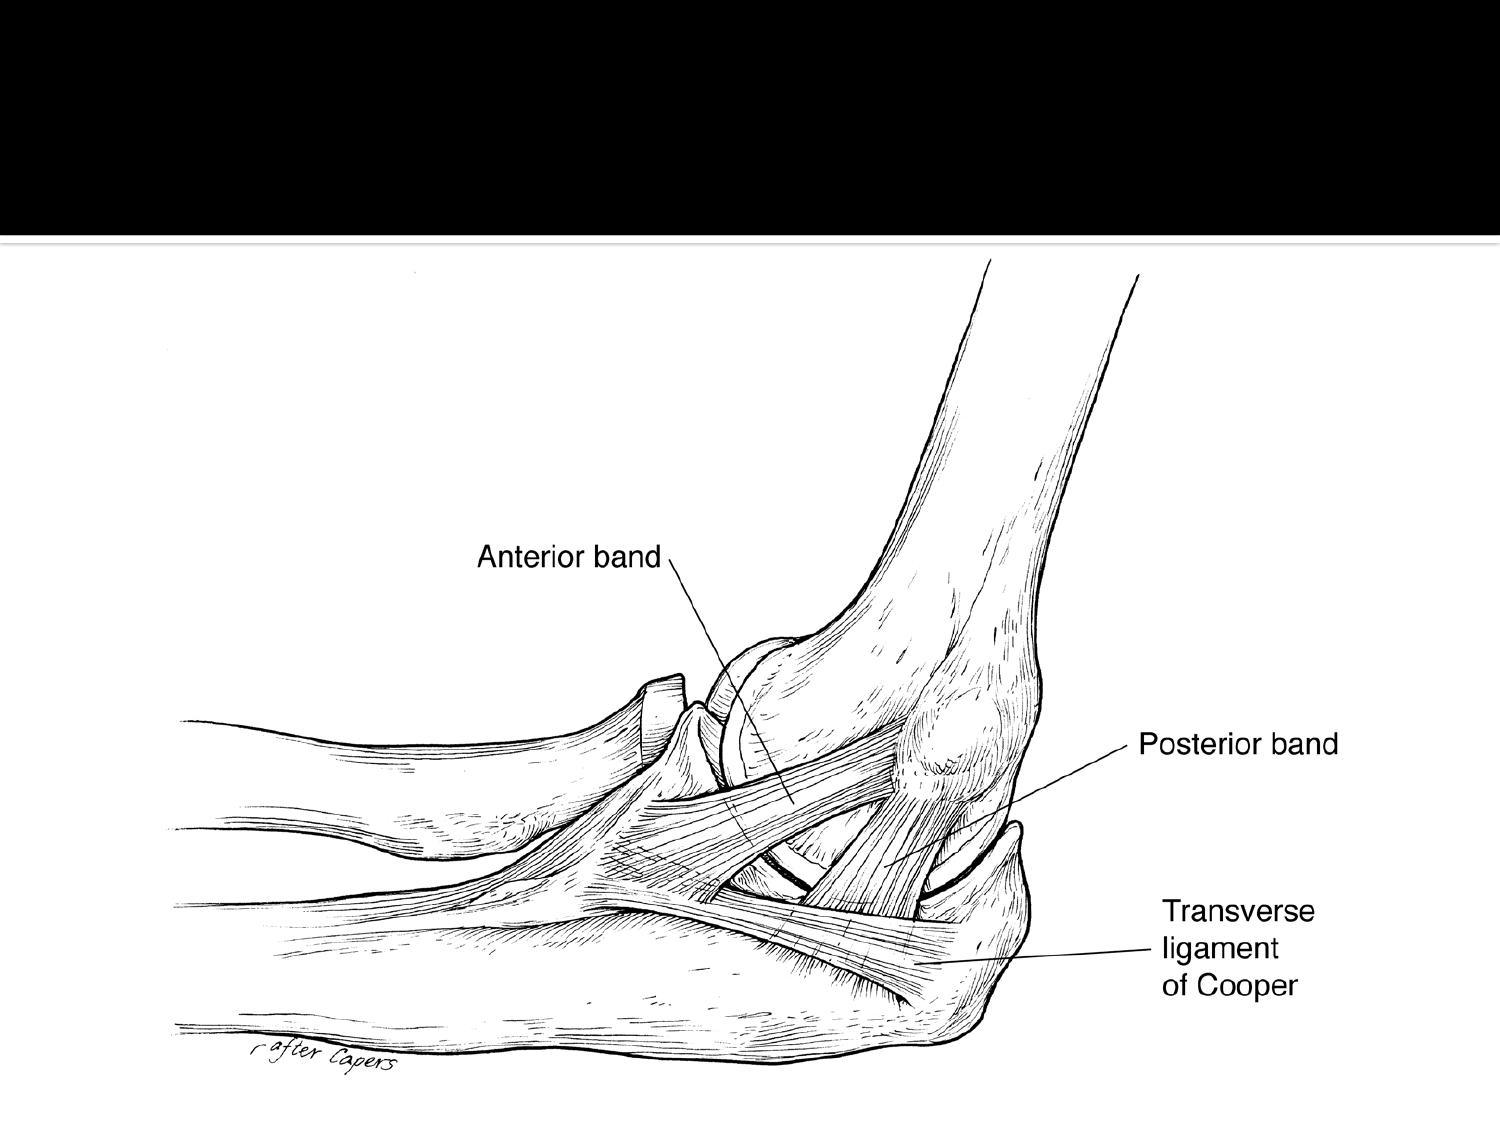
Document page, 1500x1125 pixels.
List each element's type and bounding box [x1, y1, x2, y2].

picture [137, 249, 1388, 1084]
